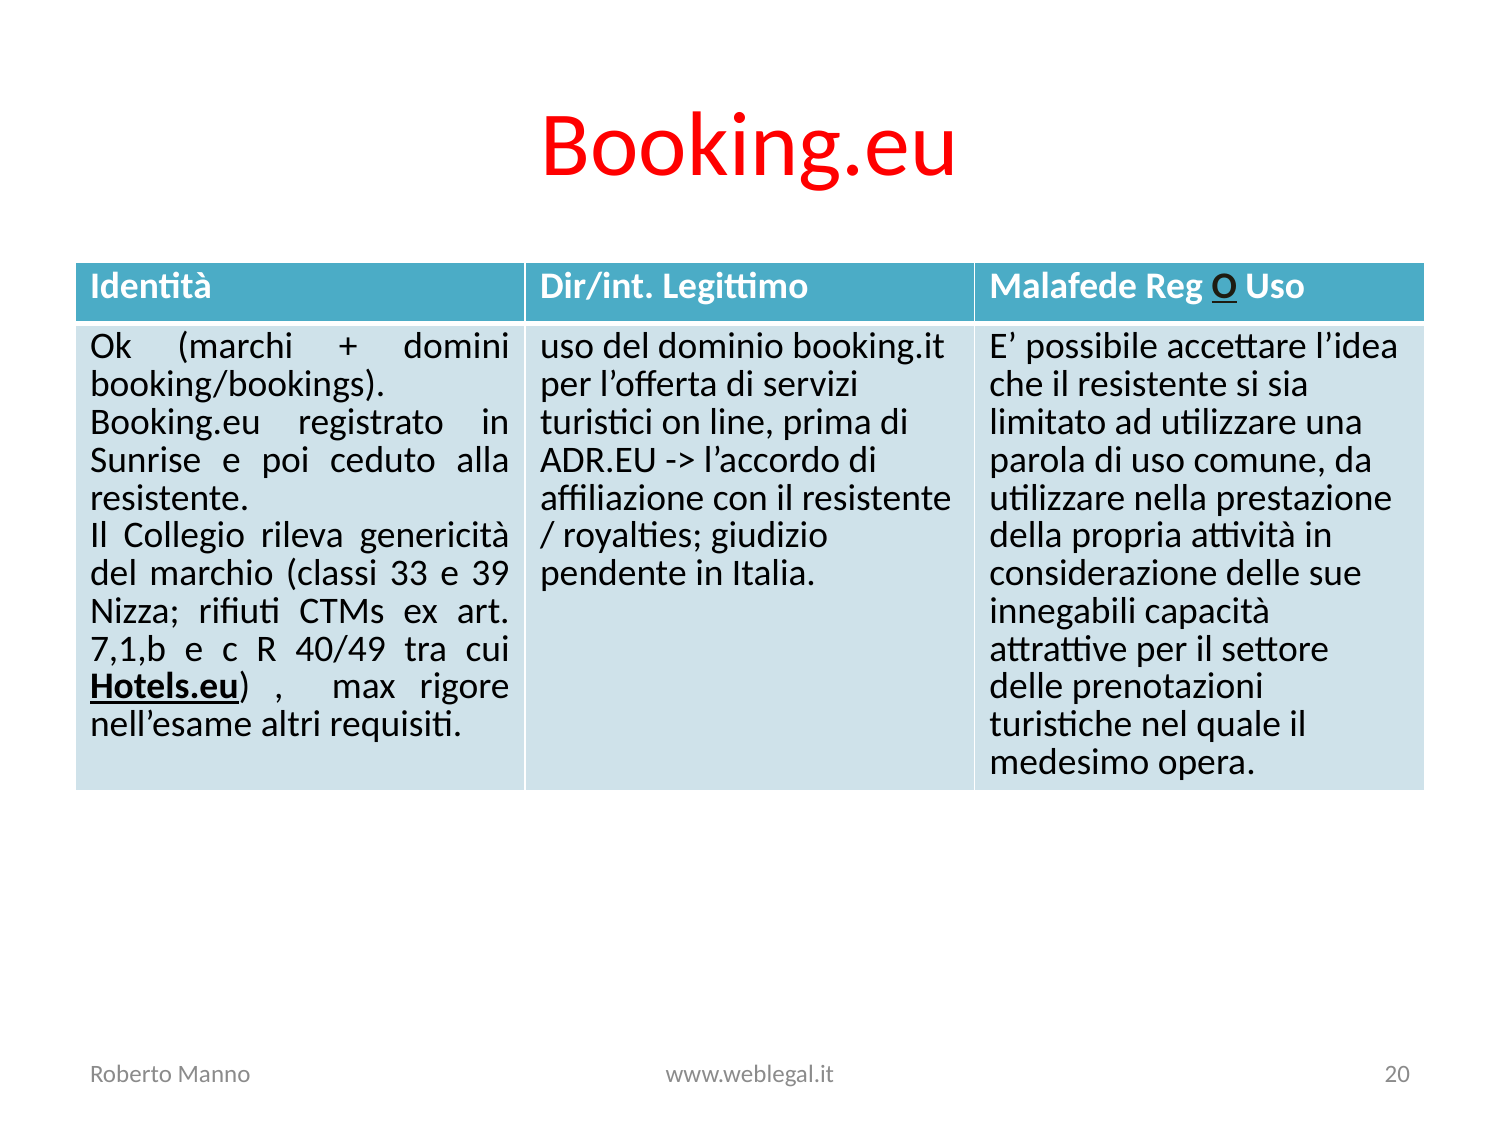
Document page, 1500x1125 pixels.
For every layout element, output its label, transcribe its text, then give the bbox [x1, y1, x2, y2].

footer www.weblegal.it [512, 1042, 988, 1103]
table_cell E’ possibile accettare l’idea che il resistente si sia limitato ad utilizzare una parola di uso comune, da utilizzare nella prestazione della propria attività in considerazione delle sue innegabili capacità attrattive per il settore delle prenotazioni turistiche nel quale il medesimo opera. [975, 326, 1424, 790]
title Booking.eu [75, 45, 1425, 233]
table_header Dir/int. Legittimo [526, 263, 974, 321]
table_cell uso del dominio booking.it per l’offerta di servizi turistici on line, prima di ADR.EU -> l’accordo di affiliazione con il resistente / royalties; giudizio pendente in Italia. [526, 326, 974, 790]
table_cell Ok (marchi + domini booking/bookings). Booking.eu registrato in Sunrise e poi ceduto alla resistente. Il Collegio rileva genericità del marchio (classi 33 e 39 Nizza; rifiuti CTMs ex art. 7,1,b e c R 40/49 tra cui Hotels.eu) , max rigore nell’esame altri requisiti. [76, 326, 524, 790]
slide_number 20 [1074, 1042, 1425, 1103]
table_header Malafede Reg O Uso [975, 263, 1424, 321]
slide_number Roberto Manno [75, 1042, 425, 1103]
table_header Identità [76, 263, 524, 321]
